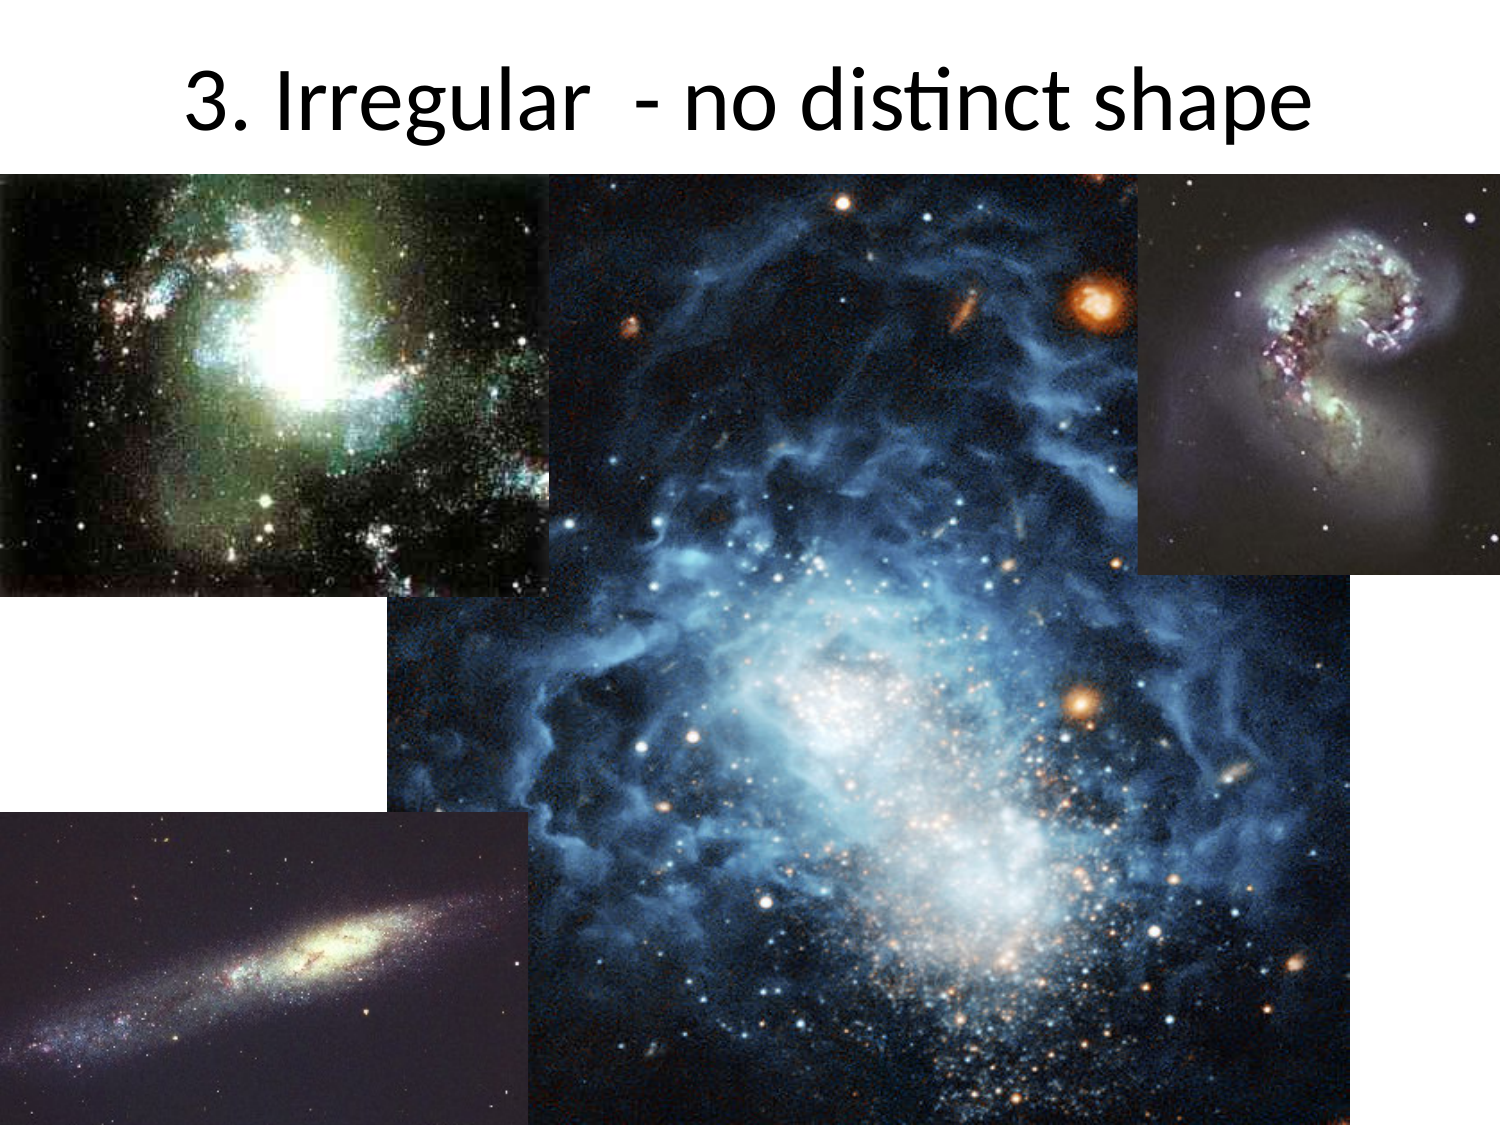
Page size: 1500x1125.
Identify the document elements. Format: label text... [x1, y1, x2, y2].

title 3. Irregular - no distinct shape [74, 0, 1426, 173]
picture [0, 174, 1500, 1125]
